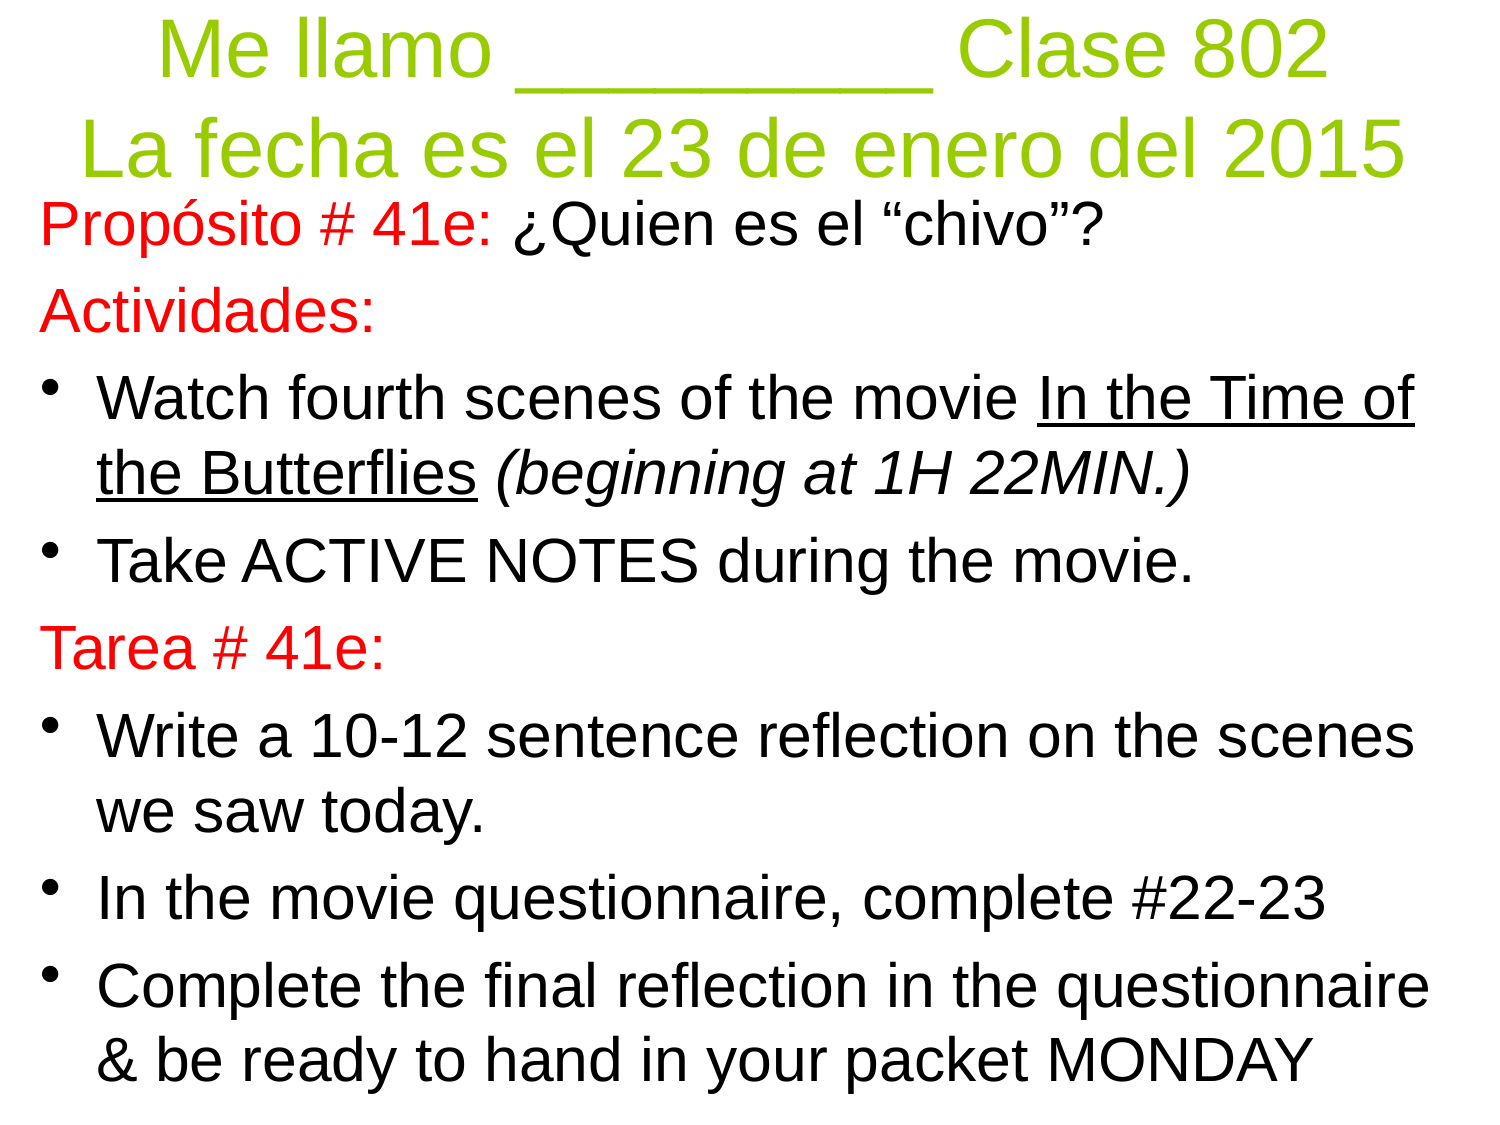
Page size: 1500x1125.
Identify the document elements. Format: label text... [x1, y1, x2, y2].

title Me llamo _________ Clase 802 La fecha es el 23 de enero del 2015 [24, 0, 1463, 174]
text_box Propósito # 41e: ¿Quien es el “chivo”? Actividades: Watch fourth scenes of the movie In the Time of the Butterflies (beginning at 1H 22MIN.) Take ACTIVE NOTES during the movie. Tarea # 41e: Write a 10-12 sentence reflection on the scenes we saw today. In the movie questionnaire, complete #22-23 Complete the final reflection in the questionnaire & be ready to hand in your packet MONDAY [24, 174, 1463, 1000]
